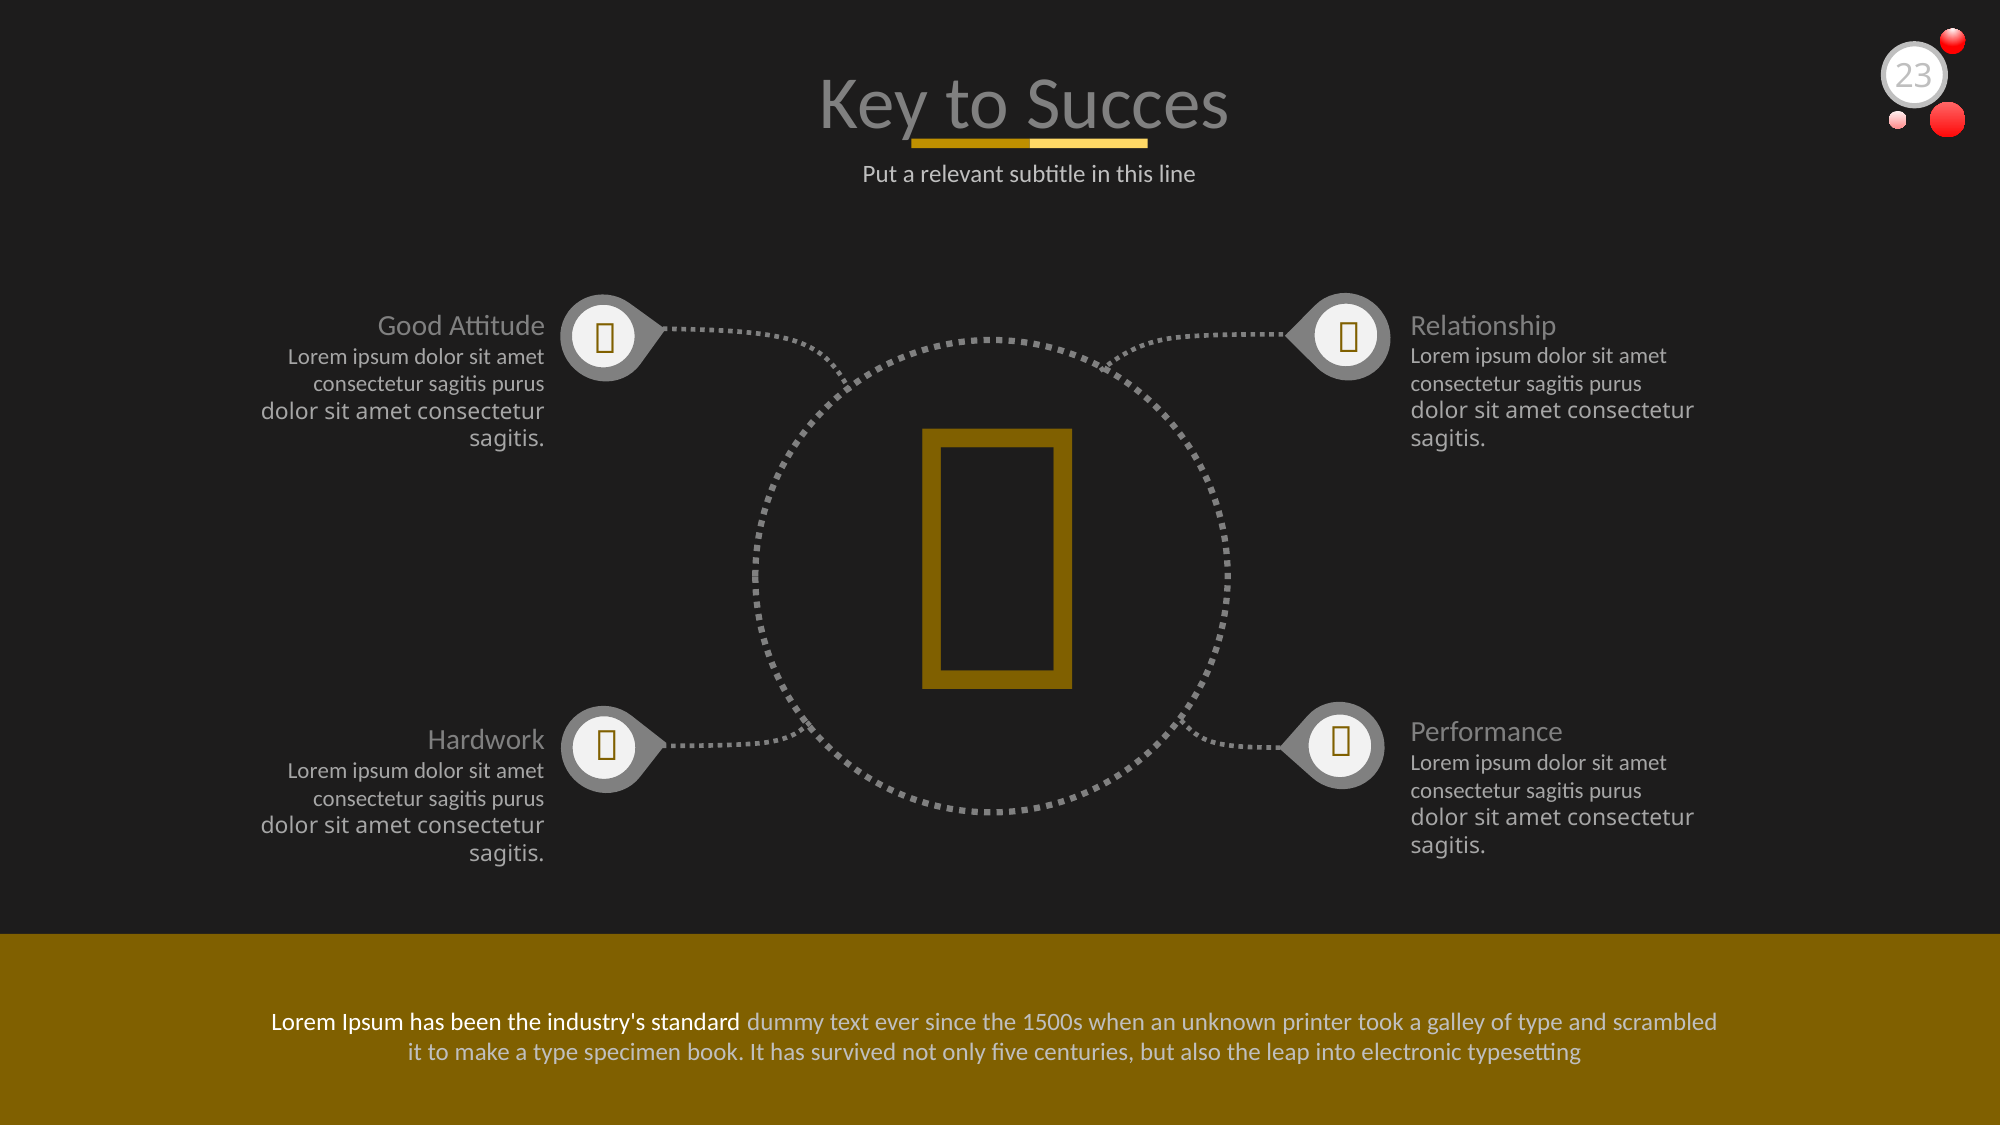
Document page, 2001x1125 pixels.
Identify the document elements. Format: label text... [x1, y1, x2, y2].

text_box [911, 138, 1148, 149]
text_box Put a relevant subtitle in this line [792, 142, 1267, 202]
text_box Good Attitude Lorem ipsum dolor sit amet consectetur sagitis purus dolor sit amet consectetur sagitis. [236, 298, 561, 459]
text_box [561, 296, 852, 386]
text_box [1876, 28, 1966, 138]
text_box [1100, 295, 1390, 378]
text_box Performance Lorem ipsum dolor sit amet consectetur sagitis purus dolor sit amet consectetur sagitis. [1395, 705, 1720, 866]
text_box Lorem Ipsum has been the industry's standard dummy text ever since the 1500s when an unknown printer took a galley of type and scrambled it to make a type specimen book. It has survived not only five centuries, but also the leap into electronic typesetting [246, 998, 1745, 1106]
text_box [854, 770, 1129, 814]
text_box  [820, 317, 1177, 770]
text_box Key to Succes [597, 1, 1454, 152]
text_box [1180, 704, 1384, 787]
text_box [562, 708, 811, 791]
text_box [0, 933, 2000, 1125]
text_box Relationship Lorem ipsum dolor sit amet consectetur sagitis purus dolor sit amet consectetur sagitis. [1395, 298, 1720, 459]
text_box [1177, 428, 1229, 723]
text_box Hardwork Lorem ipsum dolor sit amet consectetur sagitis purus dolor sit amet consectetur sagitis. [236, 712, 560, 874]
text_box [754, 412, 820, 741]
